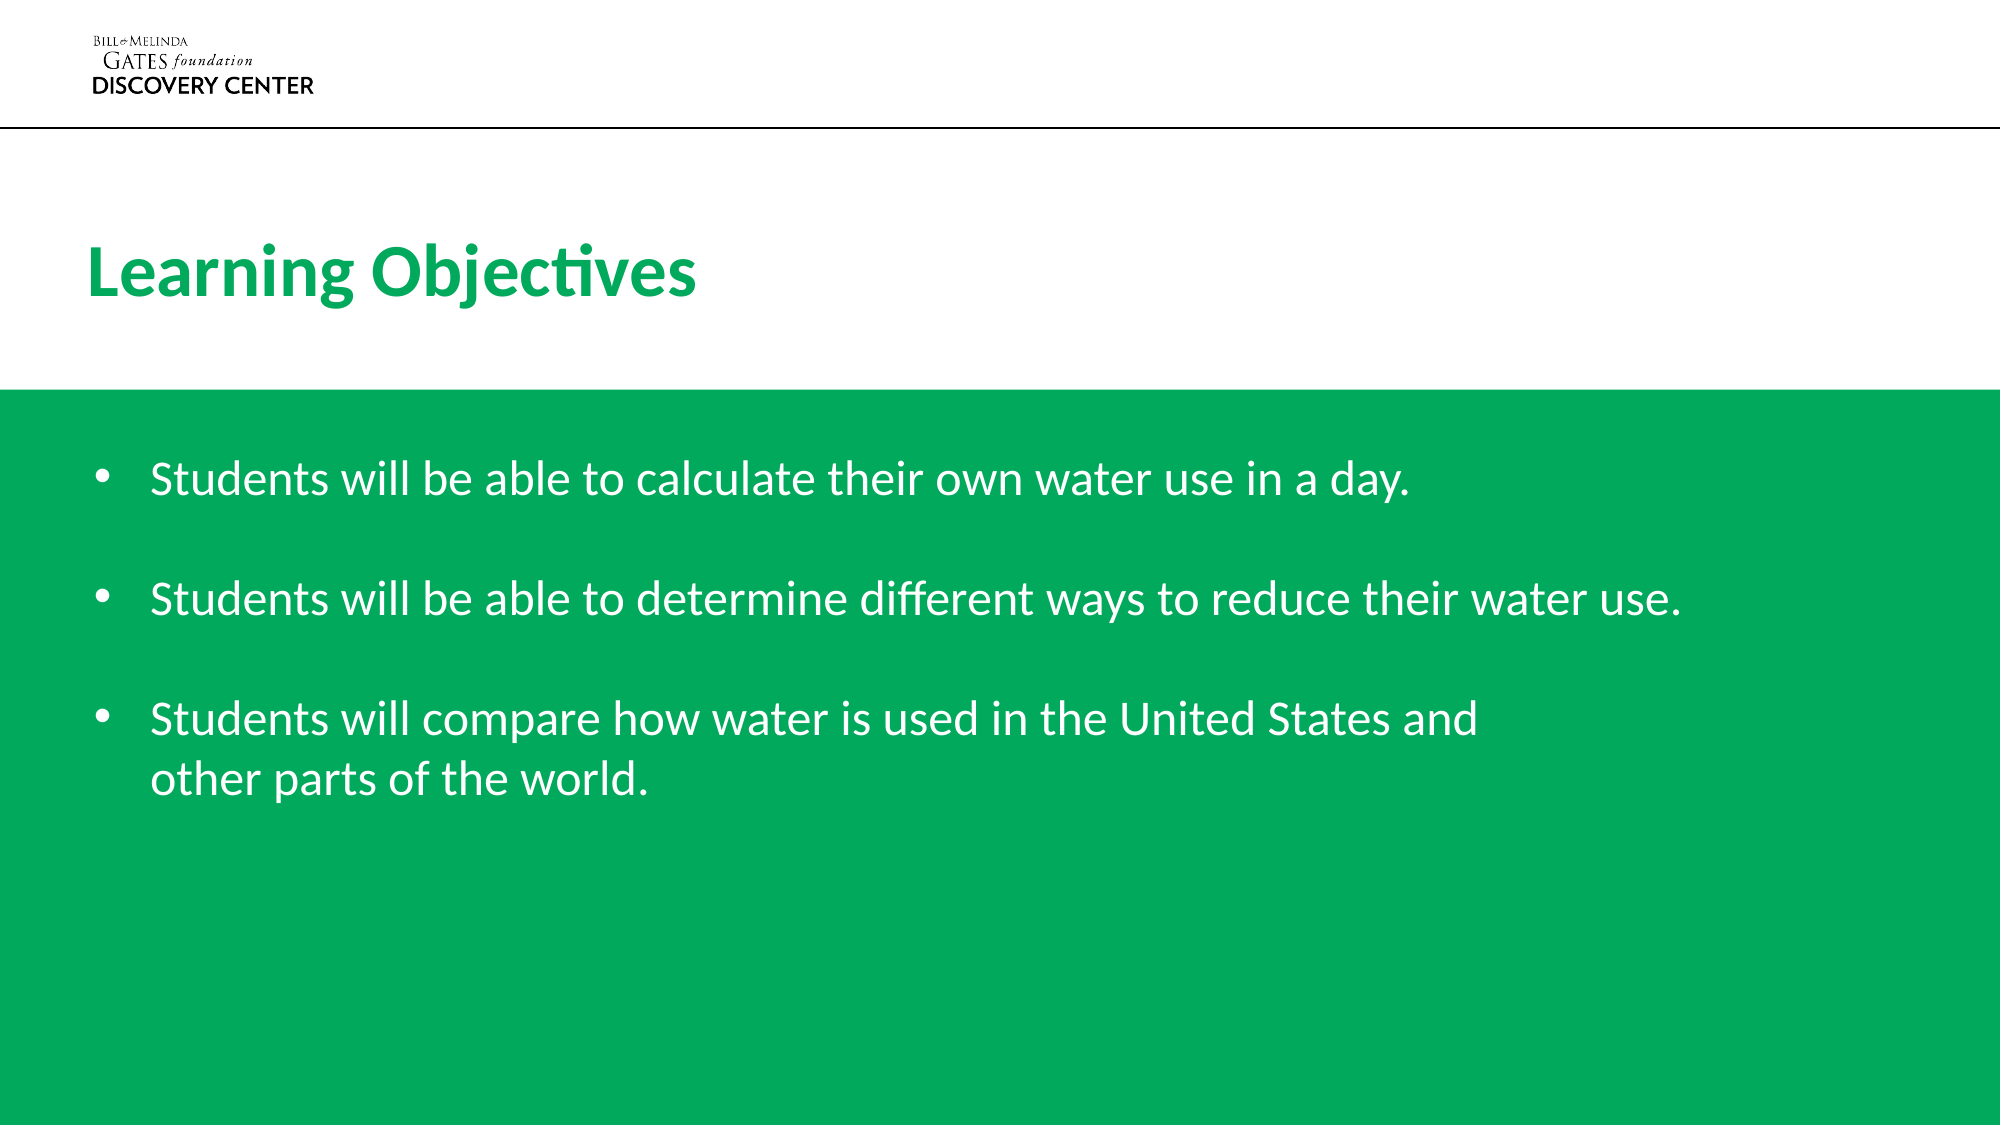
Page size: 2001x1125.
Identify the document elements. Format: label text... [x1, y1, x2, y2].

picture [93, 35, 315, 95]
subtitle Students will be able to calculate their own water use in a day. Students will be able to determine different ways to reduce their water use. Students will compare how water is used in the United States and other parts of the world. [93, 445, 1702, 507]
title Learning Objectives [87, 213, 1462, 320]
text_box [85, 45, 330, 123]
text_box [0, 387, 2000, 1125]
